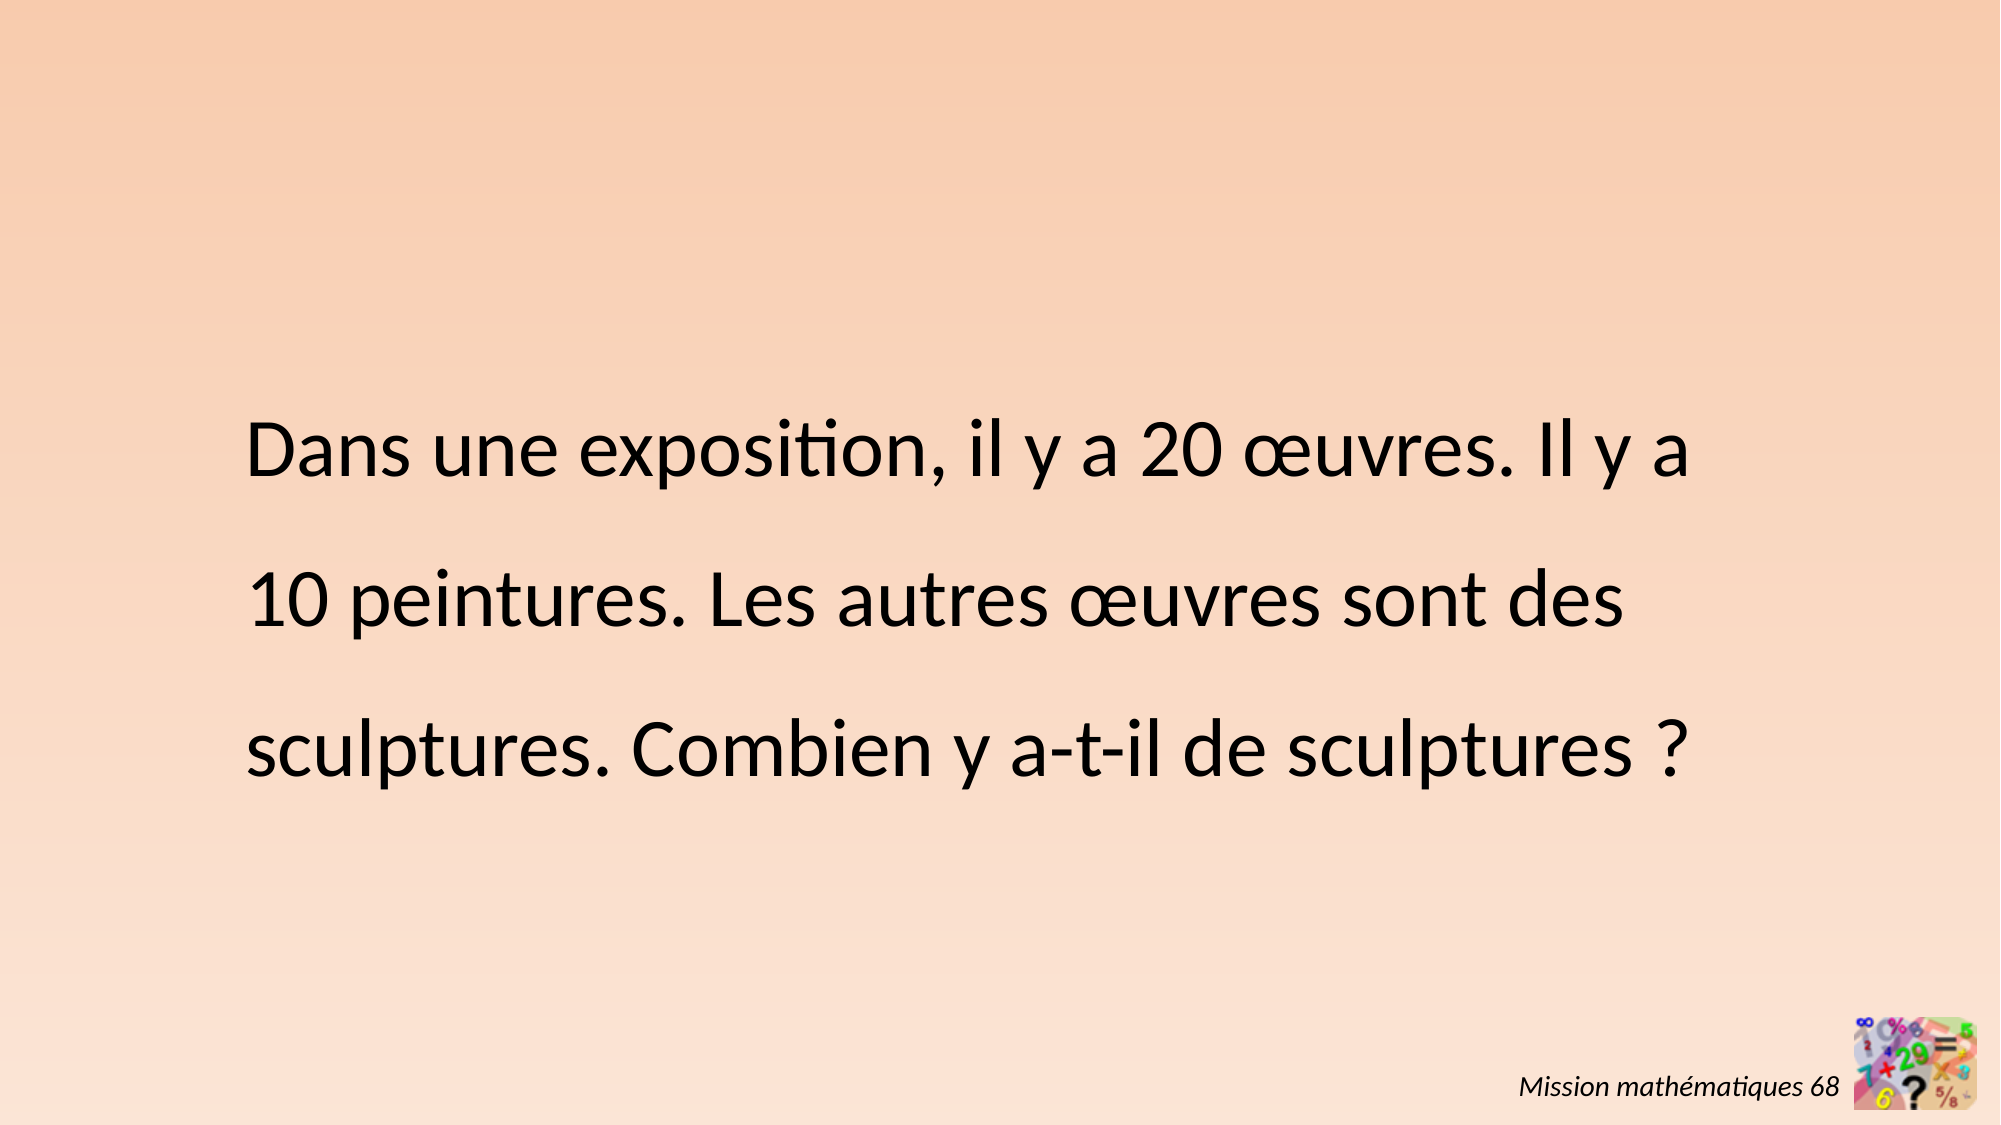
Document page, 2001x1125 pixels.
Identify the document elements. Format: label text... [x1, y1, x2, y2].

text_box Mission mathématiques 68 [1501, 1059, 1854, 1110]
text_box Dans une exposition, il y a 20 œuvres. Il y a 10 peintures. Les autres œuvres sont des sculptures. Combien y a-t-il de sculptures ? [230, 335, 1770, 801]
picture [1854, 1017, 1977, 1110]
